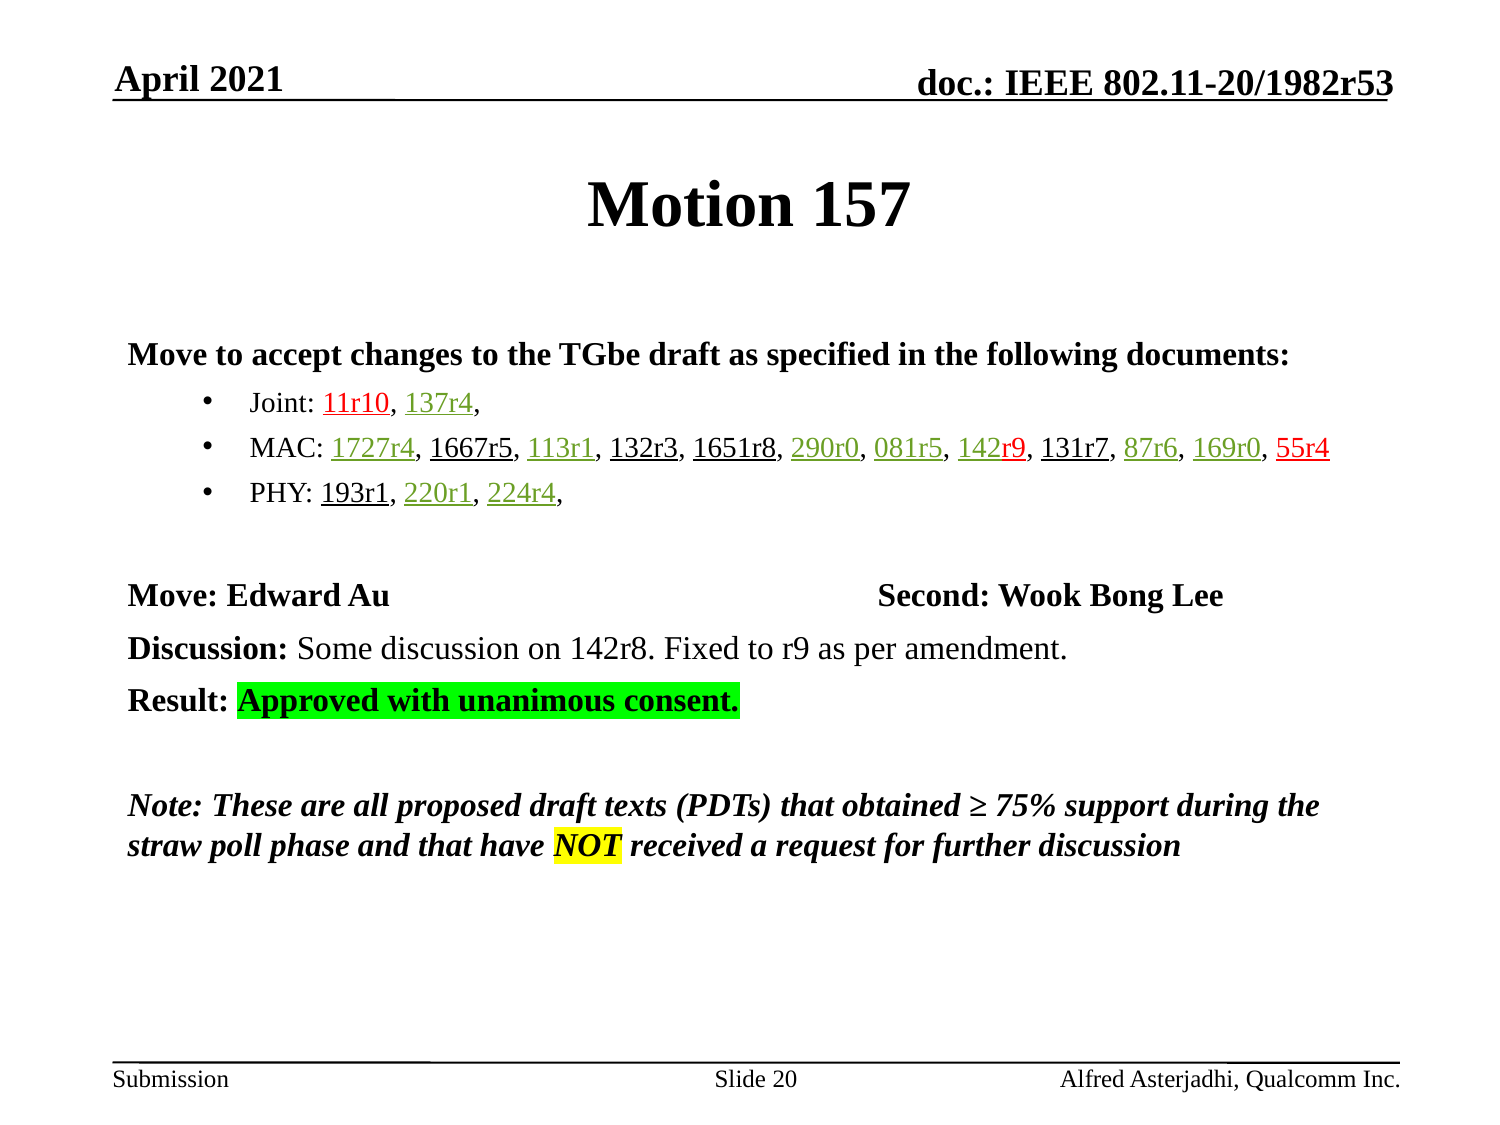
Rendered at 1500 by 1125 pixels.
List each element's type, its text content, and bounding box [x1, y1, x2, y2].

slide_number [114, 54, 423, 100]
footer Alfred Asterjadhi, Qualcomm Inc. [878, 1061, 1402, 1093]
list Move to accept changes to the TGbe draft as specified in the following documents: Joint: 11r10, 137r4, MAC: 1727r4, 1667r5, 113r1, 132r3, 1651r8, 290r0, 081r5, 142r9, 131r7, 87r6, 169r0, 55r4 PHY: 193r1, 220r1, 224r4, Move: Edward Au Second: Wook Bong Lee Discussion: Some discussion on 142r8. Fixed to r9 as per amendment. Result: Approved with unanimous consent. Note: These are all proposed draft texts (PDTs) that obtained ≥ 75% support during the straw poll phase and that have NOT received a request for further discussion [112, 324, 1388, 1000]
title Motion 157 [112, 112, 1388, 288]
slide_number Slide 20 [712, 1061, 800, 1123]
